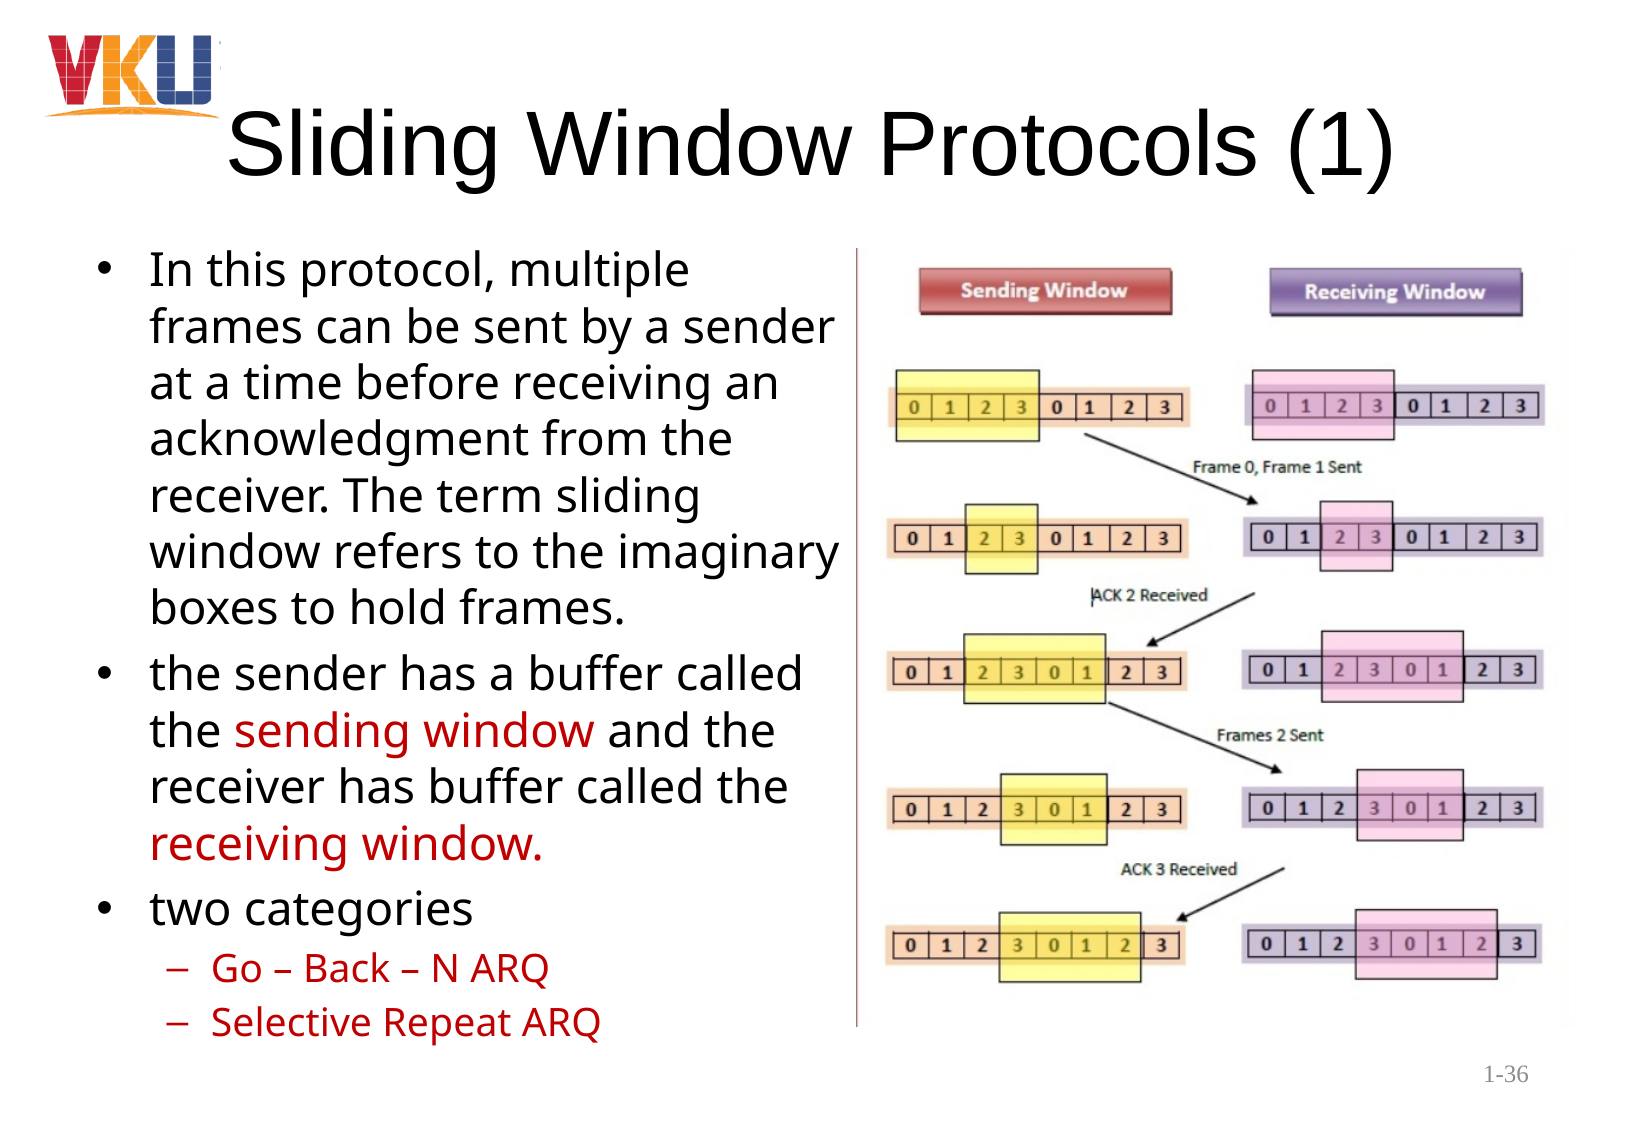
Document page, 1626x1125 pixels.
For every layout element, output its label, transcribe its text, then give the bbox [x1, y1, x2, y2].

title Sliding Window Protocols (1) [81, 45, 1544, 233]
picture [855, 248, 1576, 1027]
list In this protocol, multiple frames can be sent by a sender at a time before receiving an acknowledgment from the receiver. The term sliding window refers to the imaginary boxes to hold frames. the sender has a buffer called the sending window and the receiver has buffer called the receiving window. two categories Go – Back – N ARQ Selective Repeat ARQ [81, 232, 856, 1100]
slide_number 1-36 [1164, 1042, 1544, 1103]
picture [32, 21, 228, 129]
